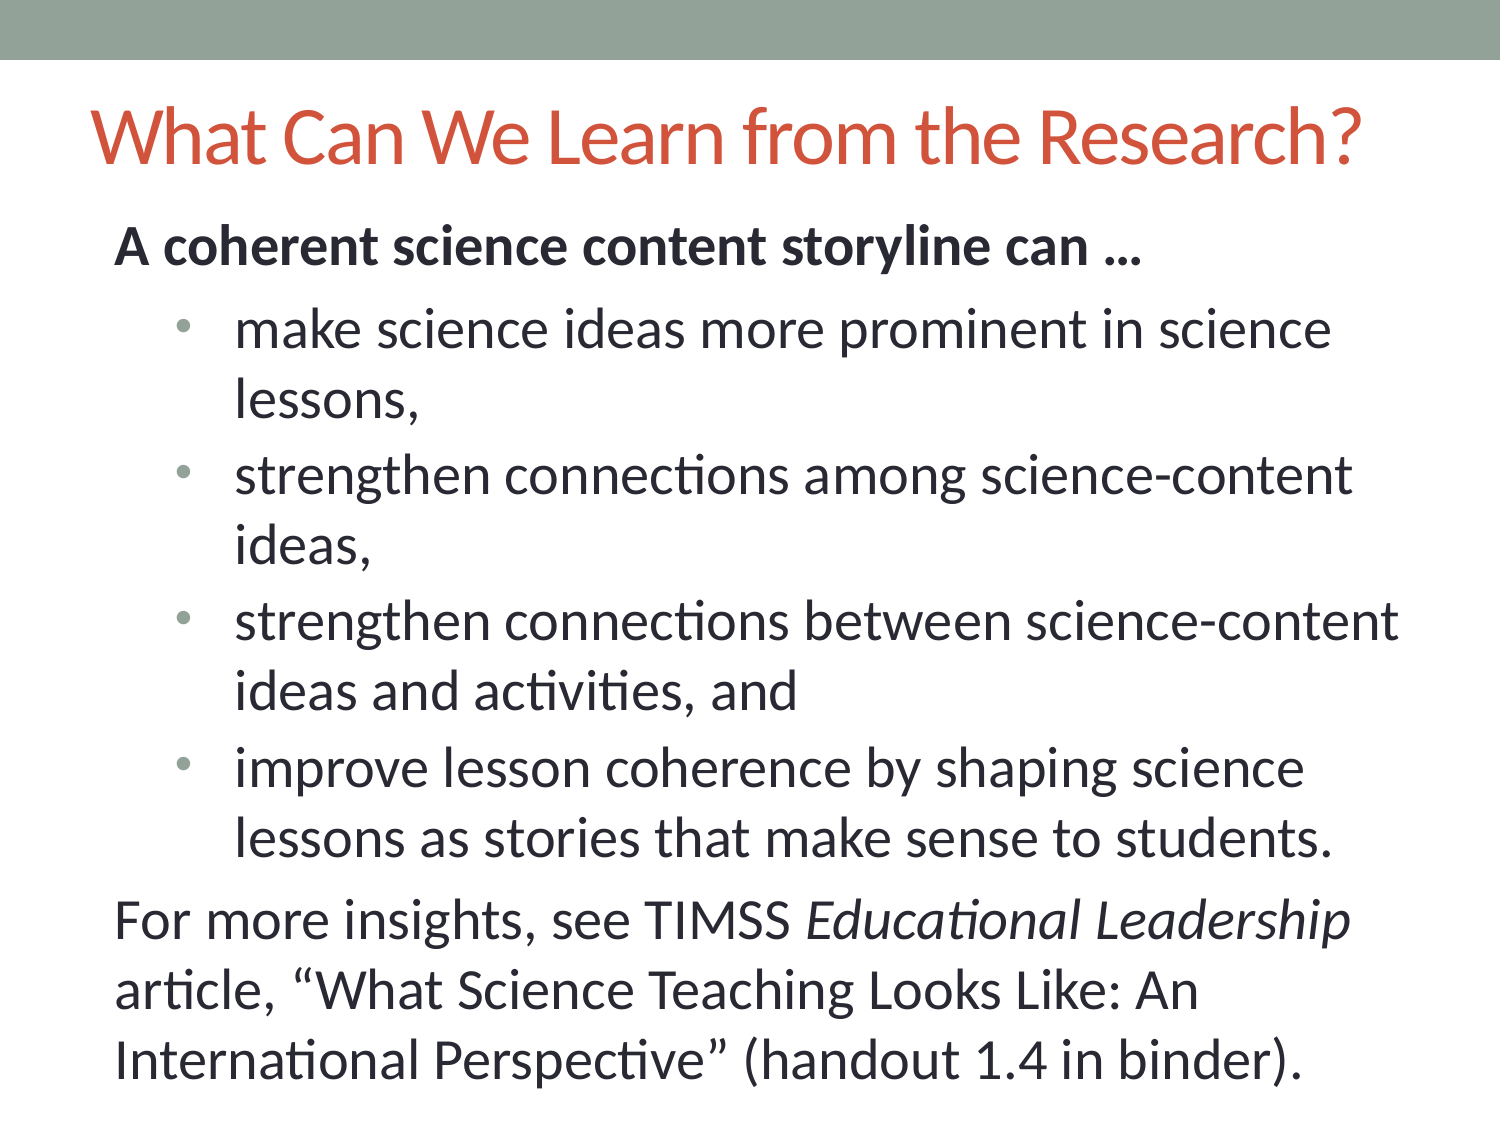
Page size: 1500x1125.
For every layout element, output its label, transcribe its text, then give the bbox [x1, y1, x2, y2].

list A coherent science content storyline can … make science ideas more prominent in science lessons, strengthen connections among science-content ideas, strengthen connections between science-content ideas and activities, and improve lesson coherence by shaping science lessons as stories that make sense to students. For more insights, see TIMSS Educational Leadership article, “What Science Teaching Looks Like: An International Perspective” (handout 1.4 in binder). [99, 200, 1463, 1125]
title What Can We Learn from the Research? [75, 37, 1450, 225]
